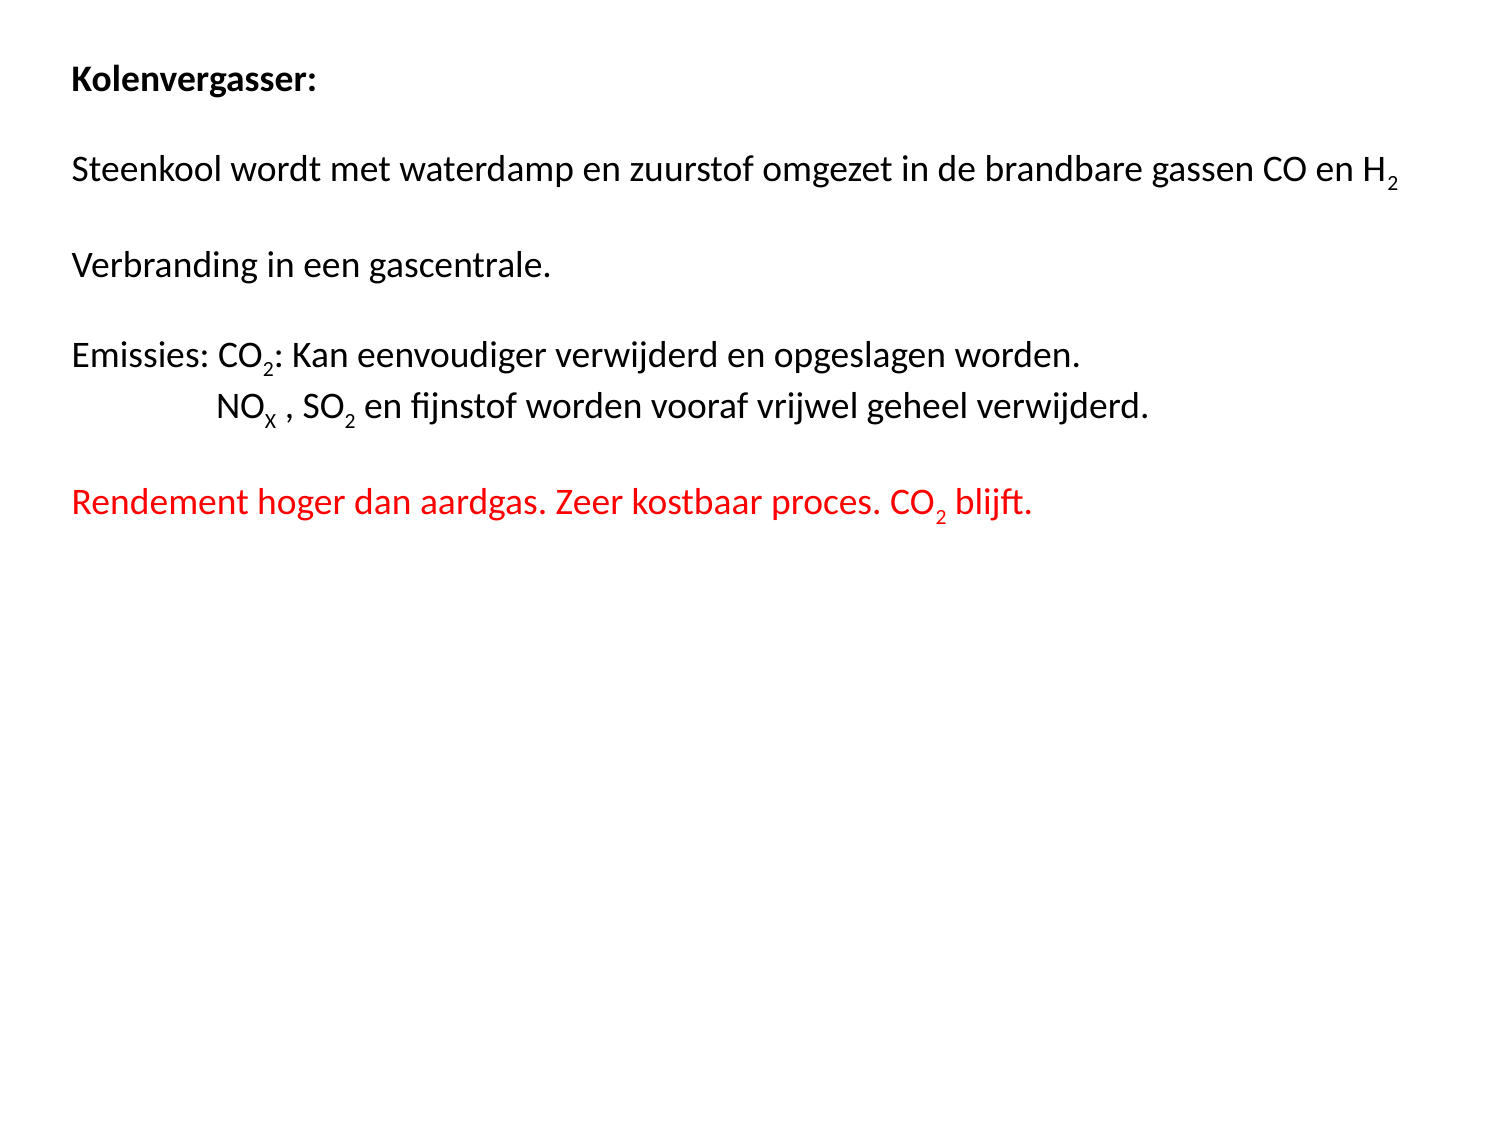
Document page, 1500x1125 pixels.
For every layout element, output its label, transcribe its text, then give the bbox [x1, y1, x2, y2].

text_box Kolenvergasser: Steenkool wordt met waterdamp en zuurstof omgezet in de brandbare gassen CO en H2 Verbranding in een gascentrale. Emissies: CO2: Kan eenvoudiger verwijderd en opgeslagen worden. NOX , SO2 en fijnstof worden vooraf vrijwel geheel verwijderd. Rendement hoger dan aardgas. Zeer kostbaar proces. CO2 blijft. [56, 46, 1489, 581]
